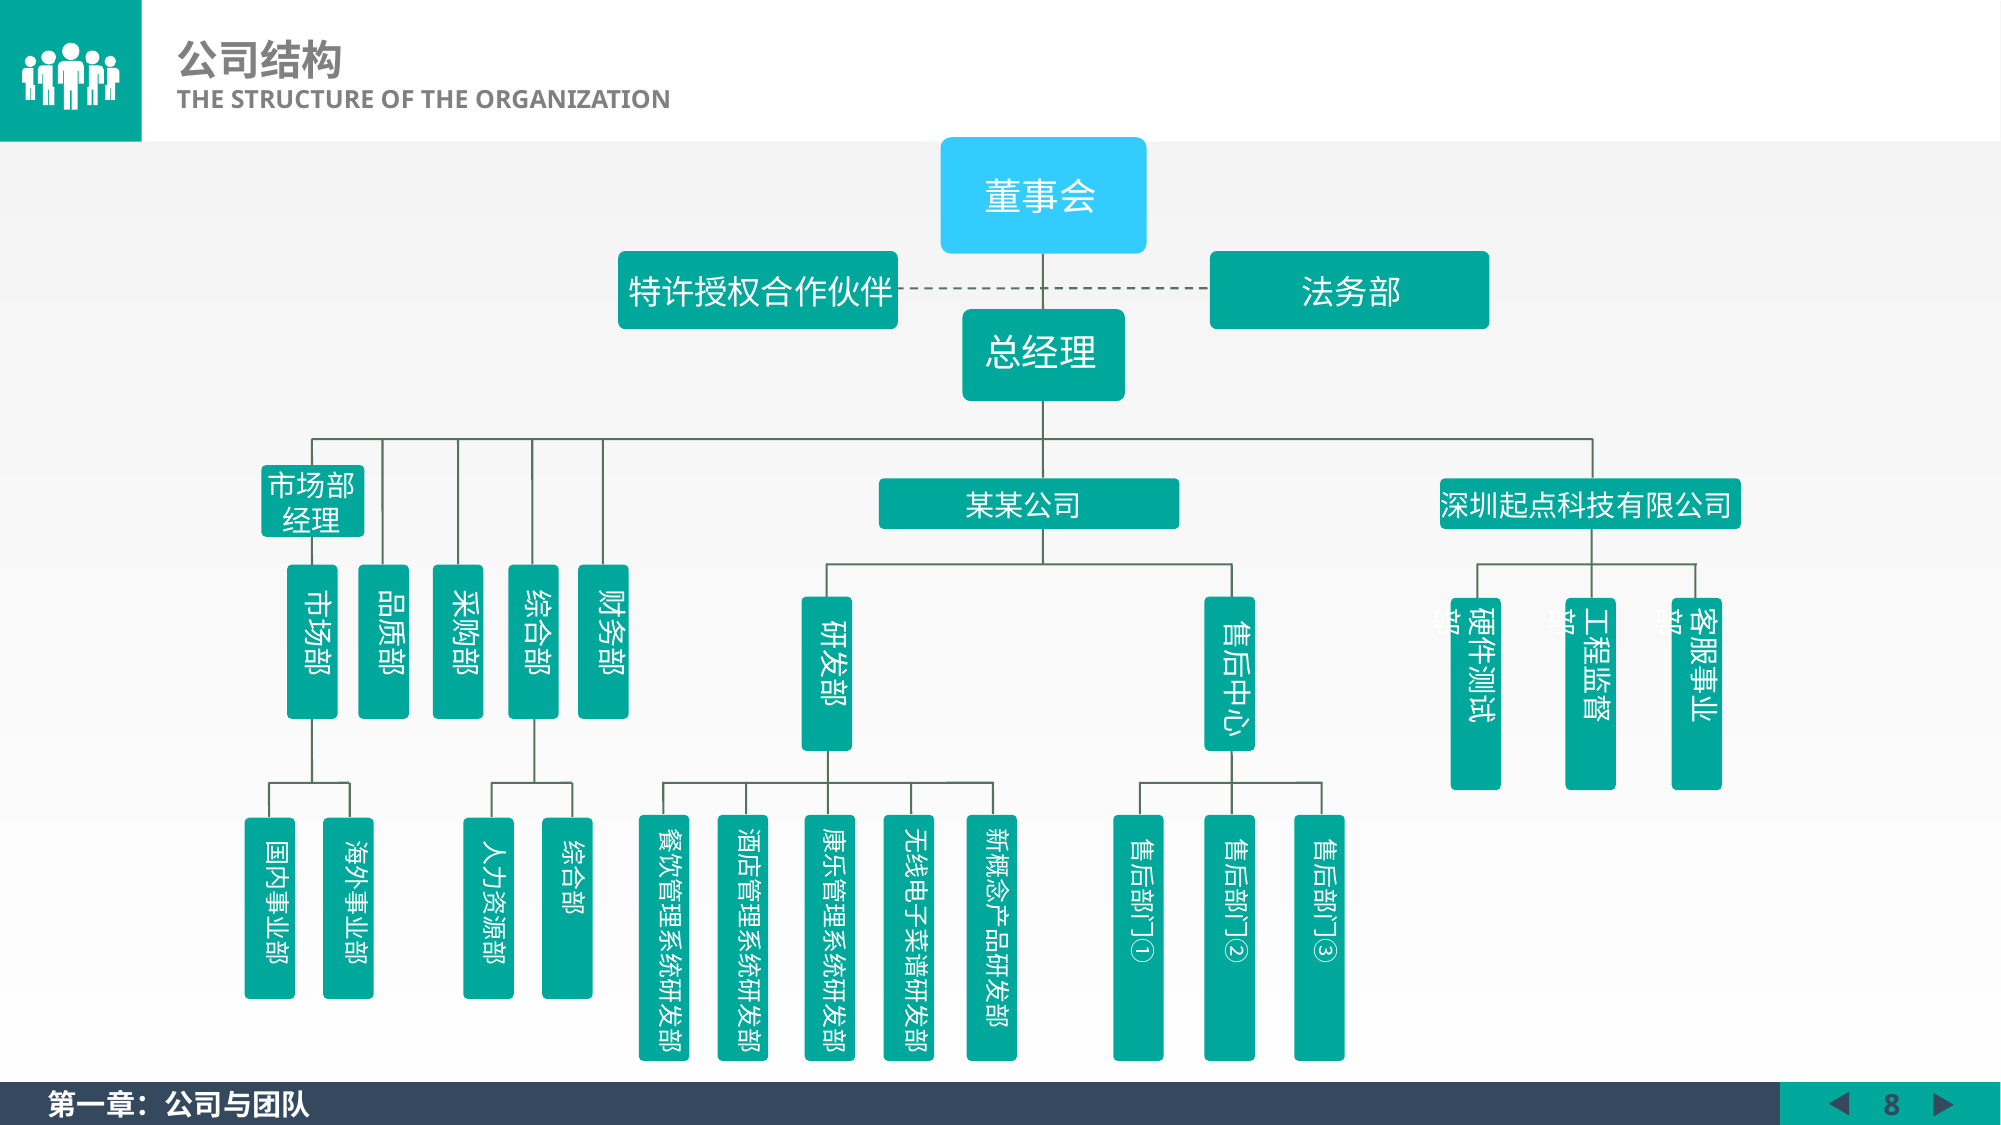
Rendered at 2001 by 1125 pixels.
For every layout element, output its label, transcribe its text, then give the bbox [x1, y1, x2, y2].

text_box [1557, 591, 1624, 791]
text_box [426, 564, 493, 720]
text_box [22, 55, 37, 100]
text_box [1439, 478, 1742, 531]
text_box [962, 308, 1126, 402]
text_box [57, 42, 84, 110]
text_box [1139, 750, 1322, 815]
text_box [278, 536, 345, 719]
text_box 8 [1779, 1078, 2001, 1125]
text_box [1197, 596, 1264, 752]
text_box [959, 813, 1021, 1062]
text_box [633, 813, 695, 1062]
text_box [878, 478, 1180, 531]
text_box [826, 528, 1233, 599]
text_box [617, 250, 899, 330]
text_box 添加标题 [275, 718, 350, 725]
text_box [571, 564, 639, 720]
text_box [352, 564, 419, 720]
text_box [37, 50, 57, 106]
text_box [104, 55, 120, 100]
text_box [1209, 250, 1490, 330]
text_box [0, 1080, 8, 1125]
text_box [1476, 539, 1698, 599]
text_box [1198, 814, 1260, 1062]
text_box [0, 0, 144, 144]
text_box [311, 438, 1594, 565]
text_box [797, 813, 859, 1062]
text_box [662, 750, 994, 815]
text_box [490, 724, 573, 818]
text_box [85, 50, 104, 106]
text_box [498, 564, 565, 720]
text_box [319, 817, 381, 1000]
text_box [711, 813, 773, 1062]
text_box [878, 813, 940, 1062]
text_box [940, 136, 1147, 254]
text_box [456, 817, 518, 1000]
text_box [239, 817, 301, 1000]
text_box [536, 817, 598, 1000]
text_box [1287, 814, 1350, 1062]
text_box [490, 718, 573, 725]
text_box 第一章：公司与团队 [8, 1078, 351, 1125]
text_box 公司结构 THE STRUCTURE OF THE ORGANIZATION [161, 59, 859, 138]
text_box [1105, 814, 1167, 1062]
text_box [261, 464, 365, 537]
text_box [1663, 591, 1730, 791]
text_box [144, 0, 2001, 144]
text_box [268, 718, 350, 818]
text_box [351, 1080, 1778, 1125]
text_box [793, 596, 860, 752]
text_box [1441, 591, 1508, 791]
